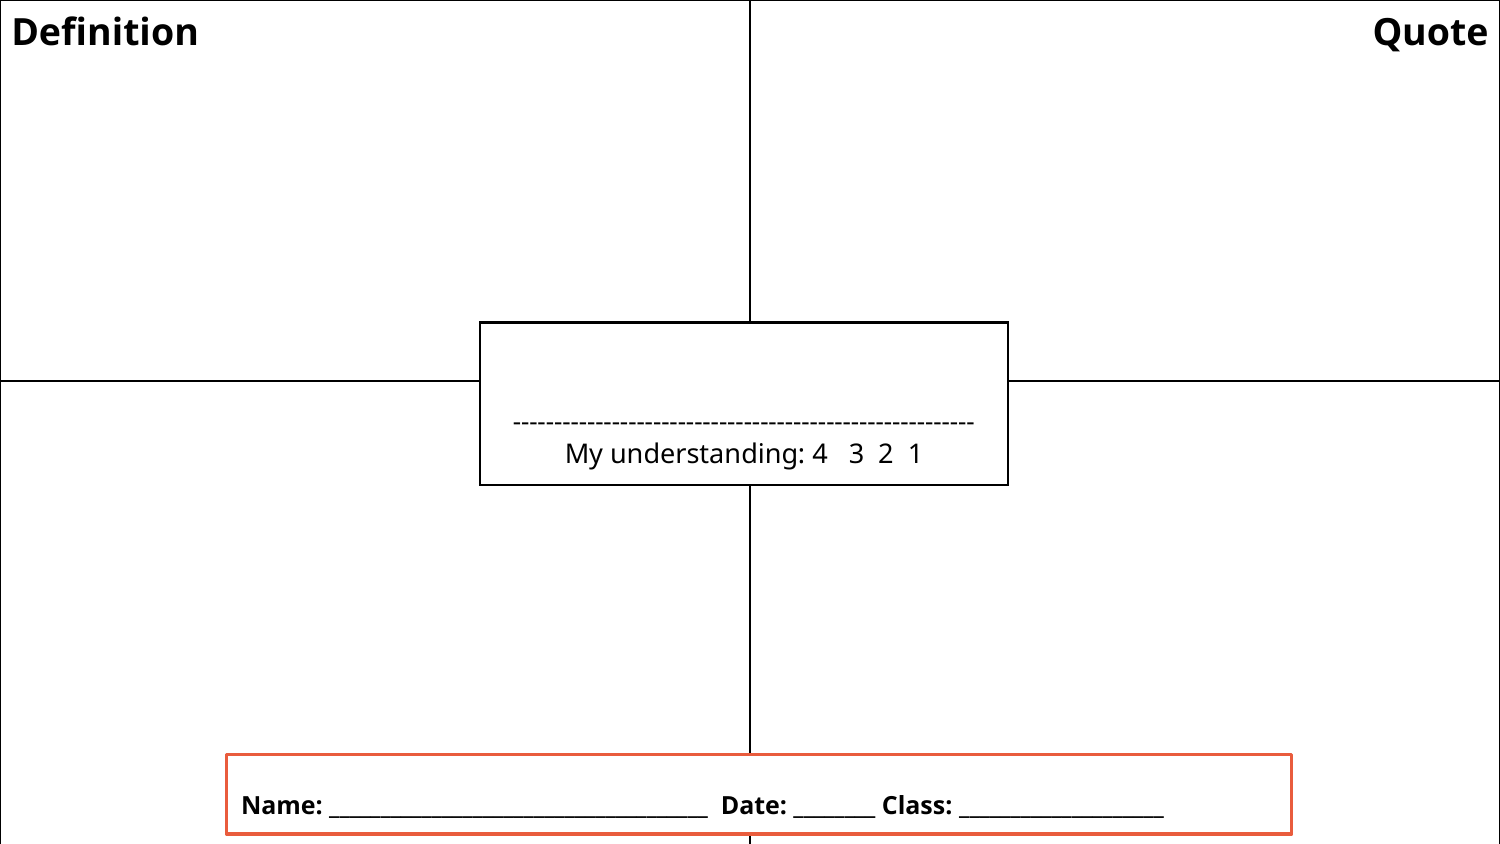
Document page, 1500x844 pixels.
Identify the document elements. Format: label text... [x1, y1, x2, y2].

text_box Name: _____________________________________ Date: ________ Class: ____________________ [226, 754, 1292, 834]
text_box -------------------------------------------------------- My understanding: 4 3 2 1 [480, 322, 1008, 486]
table_header Definition [1, 1, 749, 380]
table_cell Illustration [1, 382, 749, 844]
table_header Quote [751, 1, 1499, 380]
table_cell Question [751, 382, 1499, 844]
